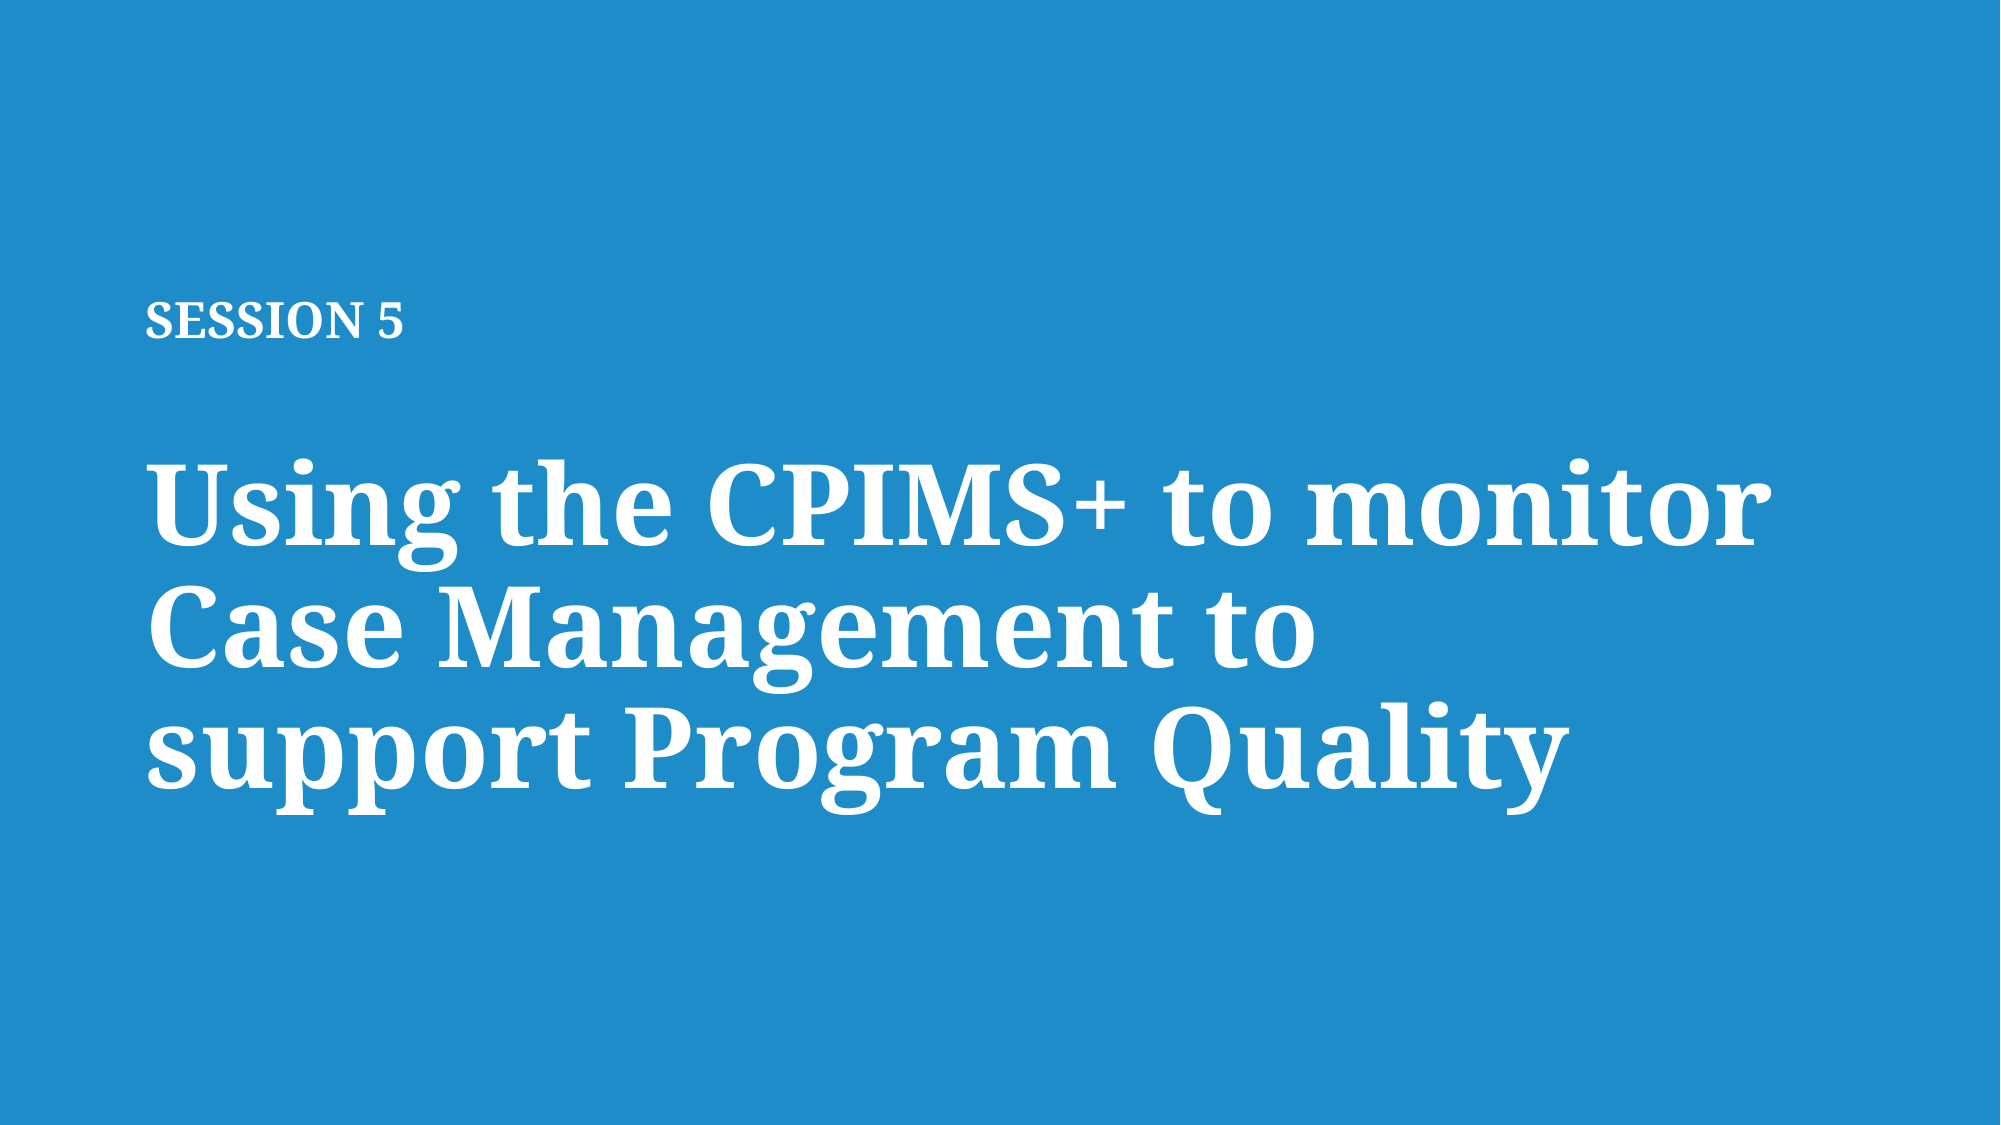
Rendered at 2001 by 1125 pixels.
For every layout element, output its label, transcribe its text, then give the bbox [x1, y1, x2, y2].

text_box SESSION 5 Using the CPIMS+ to monitor Case Management to support Program Quality [130, 508, 1792, 601]
